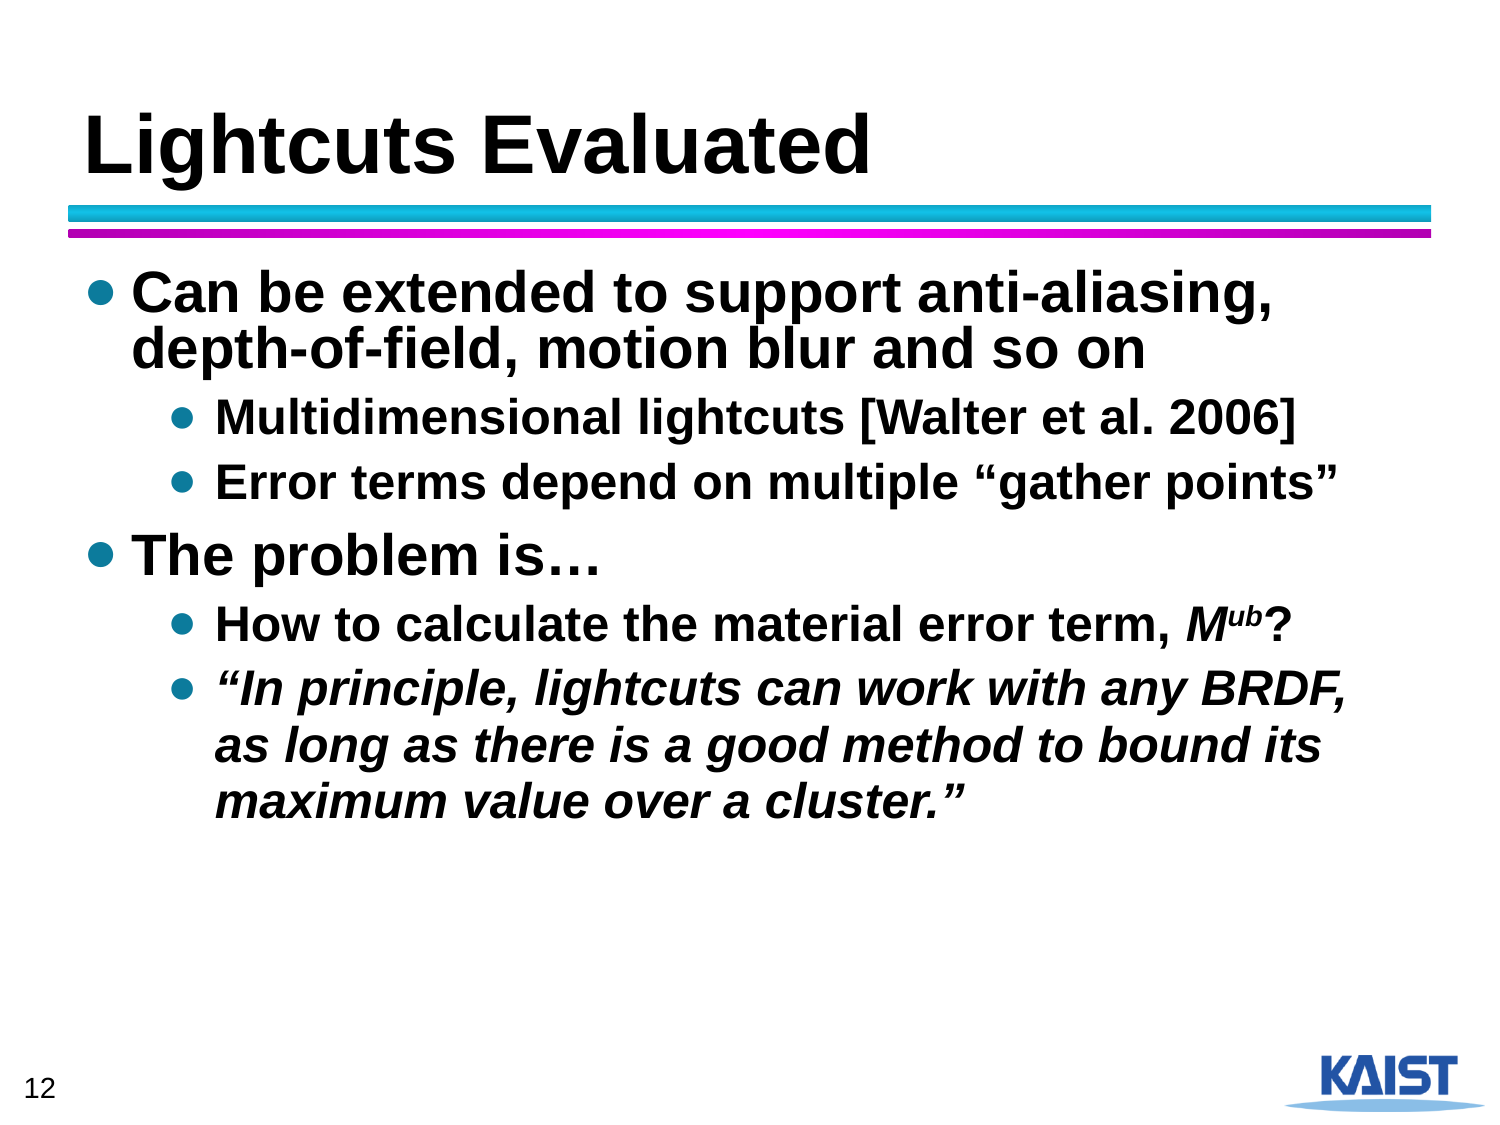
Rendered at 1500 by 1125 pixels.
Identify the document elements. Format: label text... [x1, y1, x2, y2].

picture [1284, 1055, 1485, 1112]
title Lightcuts Evaluated [68, 48, 1428, 199]
list Can be extended to support anti-aliasing, depth-of-field, motion blur and so on Multidimensional lightcuts [Walter et al. 2006] Error terms depend on multiple “gather points” The problem is… How to calculate the material error term, Mub? “In principle, lightcuts can work with any BRDF, as long as there is a good method to bound its maximum value over a cluster.” [68, 259, 1434, 1093]
